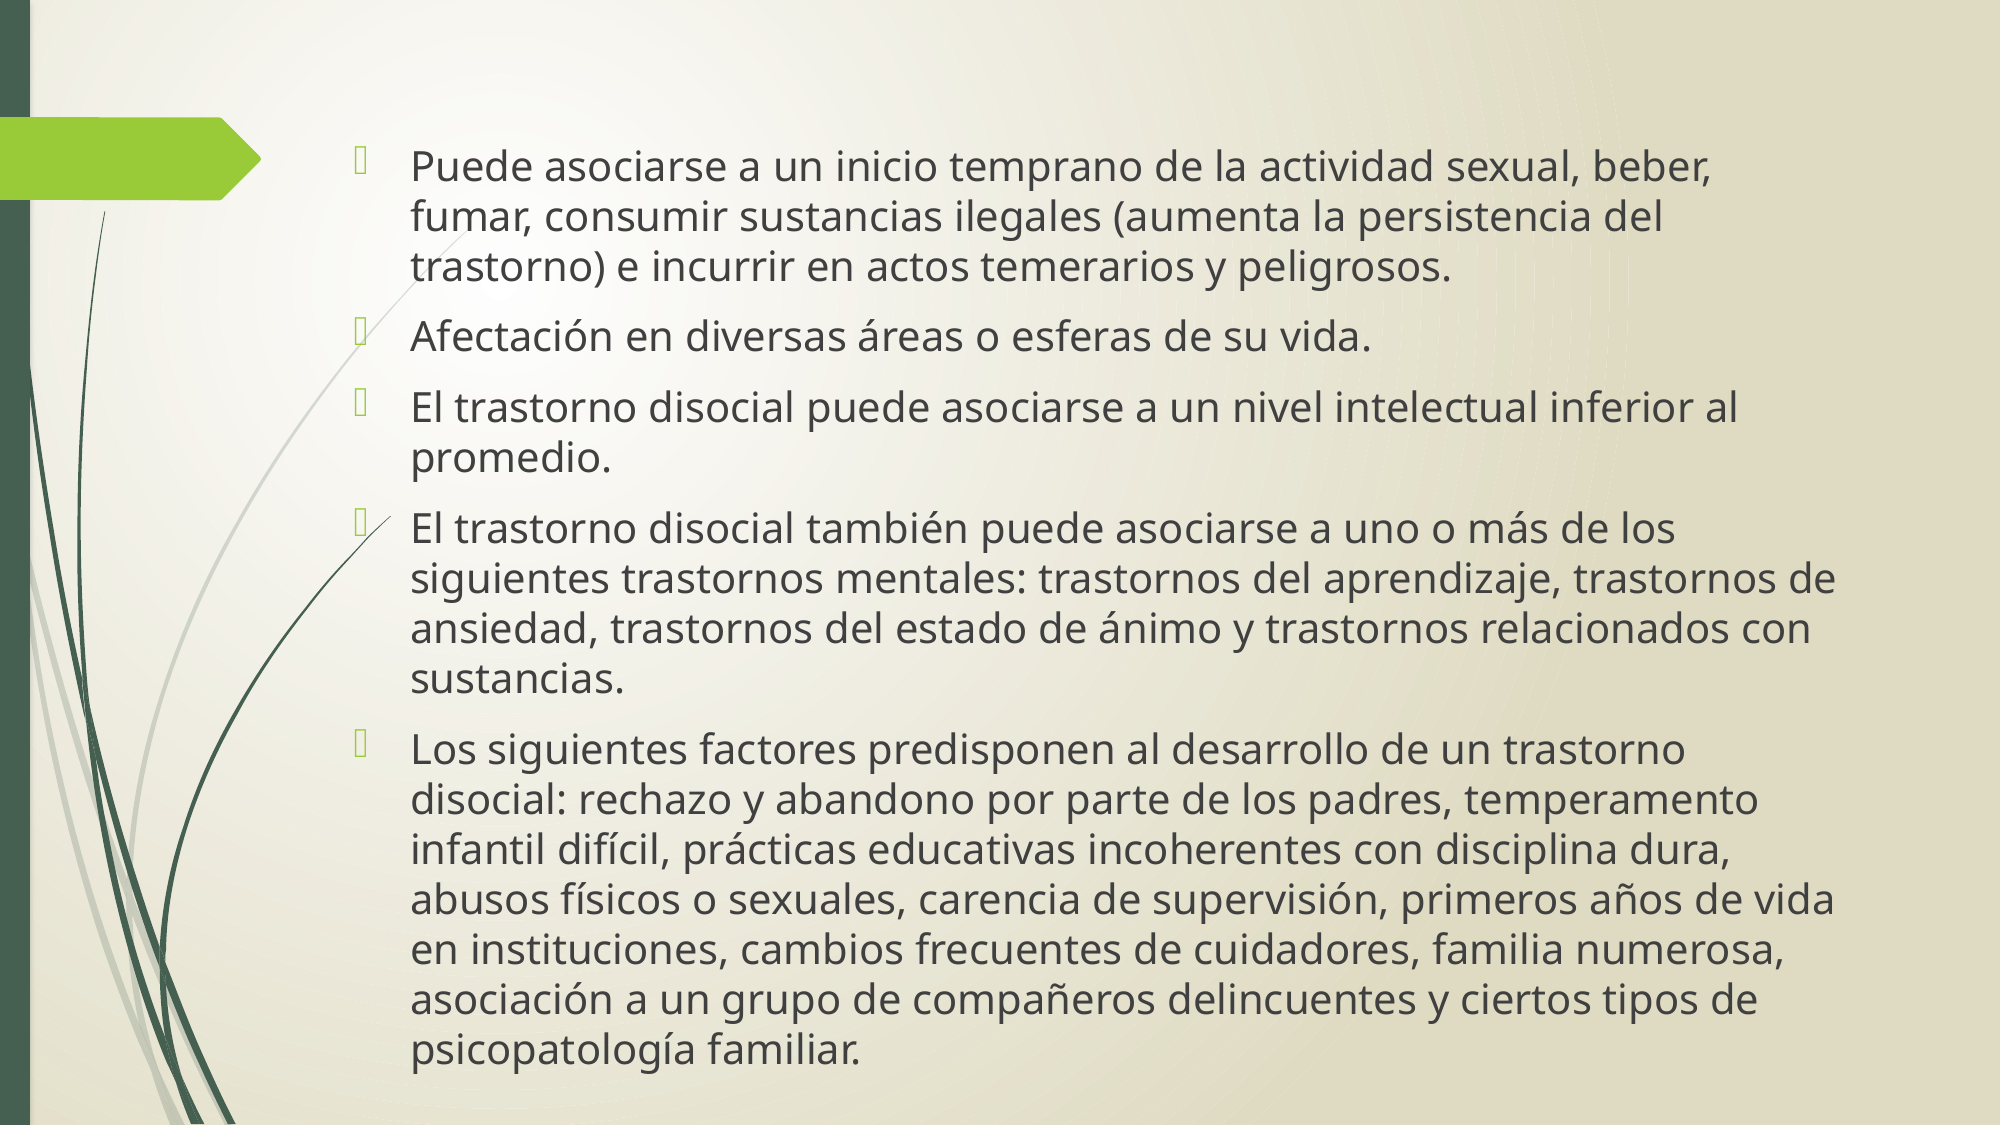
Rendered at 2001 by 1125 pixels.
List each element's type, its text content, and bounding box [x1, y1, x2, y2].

list Puede asociarse a un inicio temprano de la actividad sexual, beber, fumar, consumir sustancias ilegales (aumenta la persistencia del trastorno) e incurrir en actos temerarios y peligrosos. Afectación en diversas áreas o esferas de su vida. El trastorno disocial puede asociarse a un nivel intelectual inferior al promedio. El trastorno disocial también puede asociarse a uno o más de los siguientes trastornos mentales: trastornos del aprendizaje, trastornos de ansiedad, trastornos del estado de ánimo y trastornos relacionados con sustancias. Los siguientes factores predisponen al desarrollo de un trastorno disocial: rechazo y abandono por parte de los padres, temperamento infantil difícil, prácticas educativas incoherentes con disciplina dura, abusos físicos o sexuales, carencia de supervisión, primeros años de vida en instituciones, cambios frecuentes de cuidadores, familia numerosa, asociación a un grupo de compañeros delincuentes y ciertos tipos de psicopatología familiar. [338, 131, 1858, 1030]
